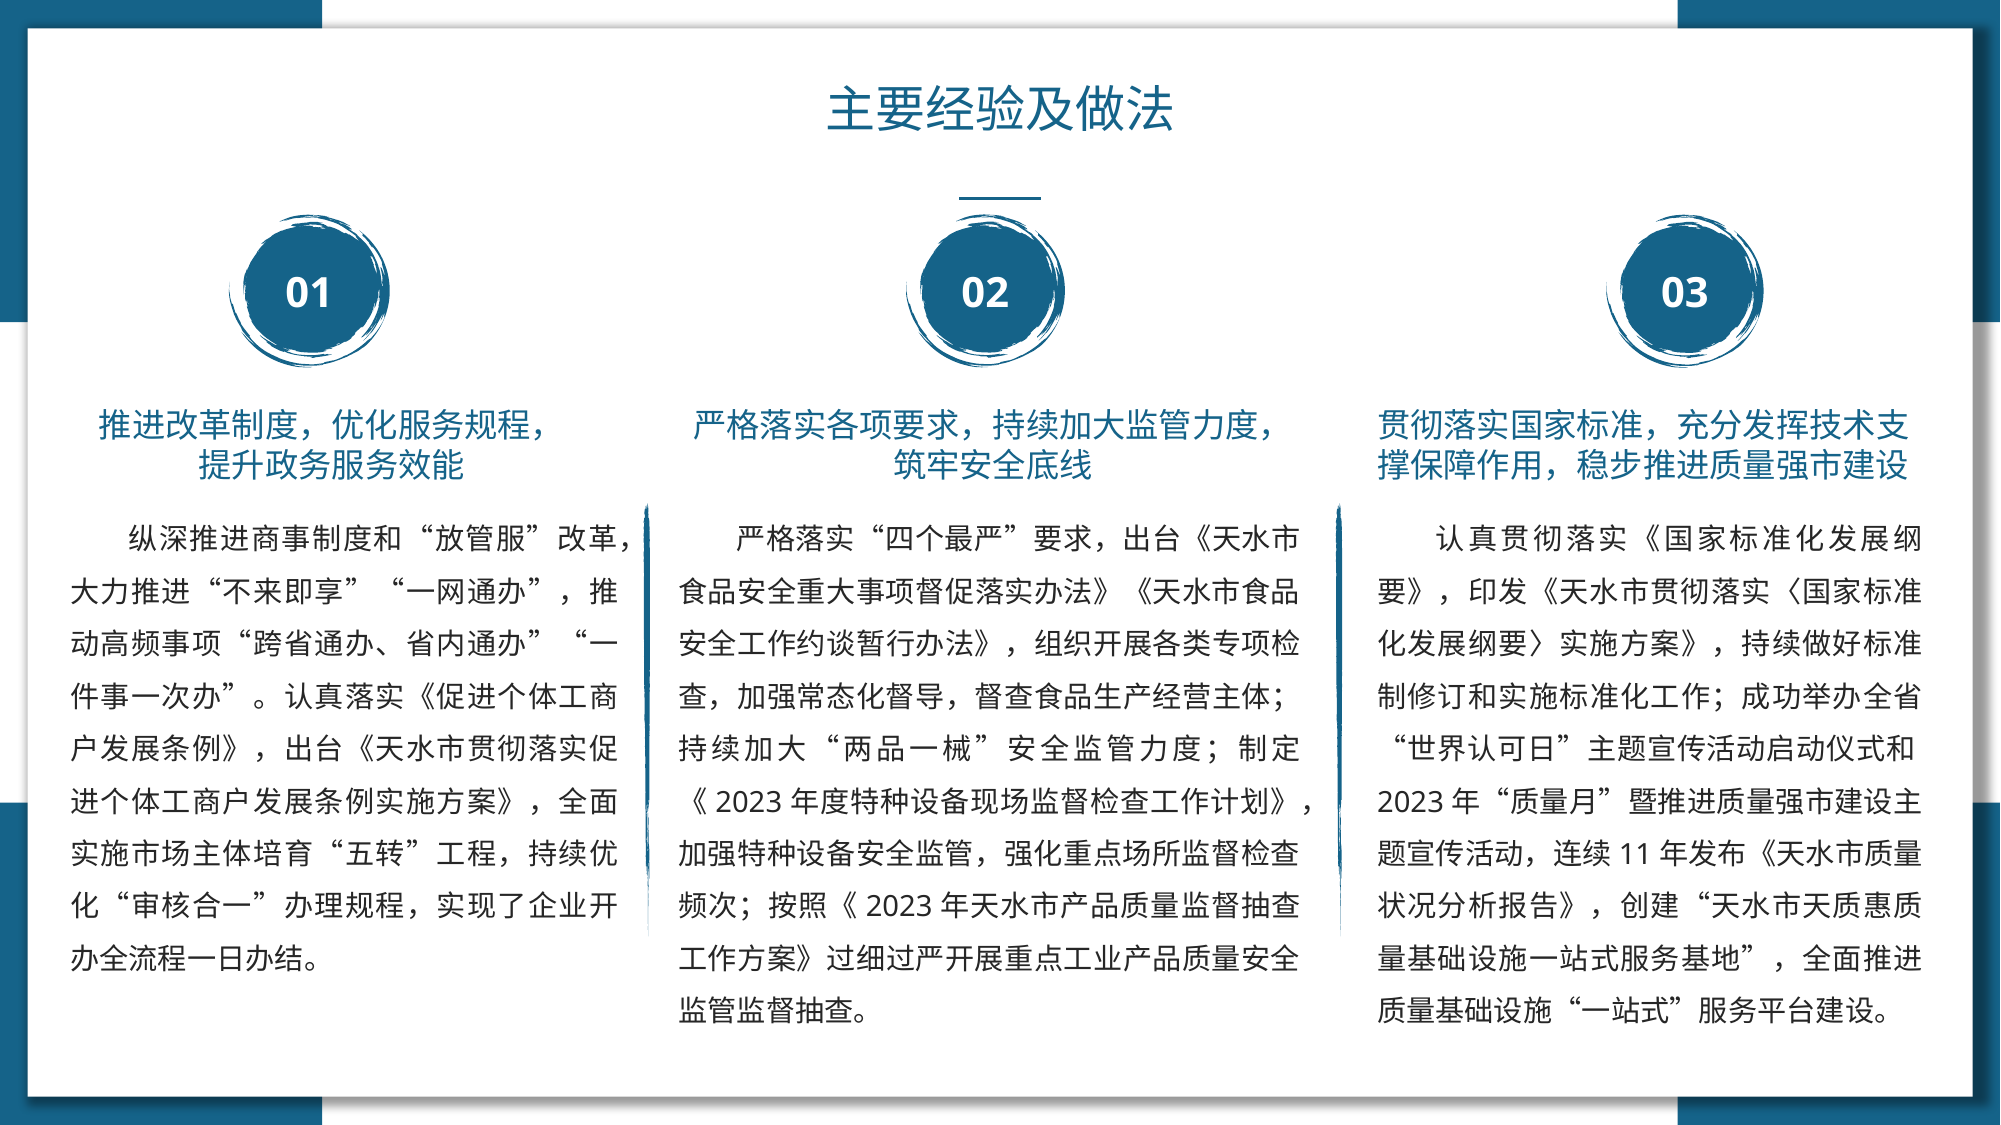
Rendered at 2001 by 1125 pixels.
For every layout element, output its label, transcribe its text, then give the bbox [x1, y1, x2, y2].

text_box [643, 503, 650, 937]
text_box 纵深推进商事制度和“放管服”改革，大力推进“不来即享”“一网通办”，推动高频事项“跨省通办、省内通办”“一件事一次办”。认真落实《促进个体工商户发展条例》，出台《天水市贯彻落实促进个体工商户发展条例实施方案》，全面实施市场主体培育“五转”工程，持续优化“审核合一”办理规程，实现了企业开办全流程一日办结。 [70, 503, 619, 998]
text_box 主要经验及做法 [801, 69, 1199, 145]
text_box 贯彻落实国家标准，充分发挥技术支撑保障作用，稳步推进质量强市建设 [1363, 403, 1923, 485]
text_box 01 [227, 213, 391, 369]
text_box 02 [905, 213, 1066, 369]
text_box 03 [1605, 213, 1765, 369]
text_box 认真贯彻落实《国家标准化发展纲要》，印发《天水市贯彻落实〈国家标准化发展纲要〉实施方案》，持续做好标准制修订和实施标准化工作；成功举办全省“世界认可日”主题宣传活动启动仪式和2023年“质量月”暨推进质量强市建设主题宣传活动，连续11年发布《天水市质量状况分析报告》，创建“天水市天质惠质量基础设施一站式服务基地”，全面推进质量基础设施“一站式”服务平台建设。 [1377, 503, 1923, 1039]
text_box 严格落实“四个最严”要求，出台《天水市食品安全重大事项督促落实办法》《天水市食品安全工作约谈暂行办法》，组织开展各类专项检查，加强常态化督导，督查食品生产经营主体；持续加大“两品一械”安全监管力度；制定《2023年度特种设备现场监督检查工作计划》，加强特种设备安全监管，强化重点场所监督检查频次；按照《2023年天水市产品质量监督抽查工作方案》过细过严开展重点工业产品质量安全监管监督抽查。 [678, 503, 1301, 1039]
text_box 推进改革制度，优化服务规程，提升政务服务效能 [91, 403, 573, 485]
text_box [1335, 503, 1343, 937]
text_box 严格落实各项要求，持续加大监管力度，筑牢安全底线 [684, 403, 1302, 485]
